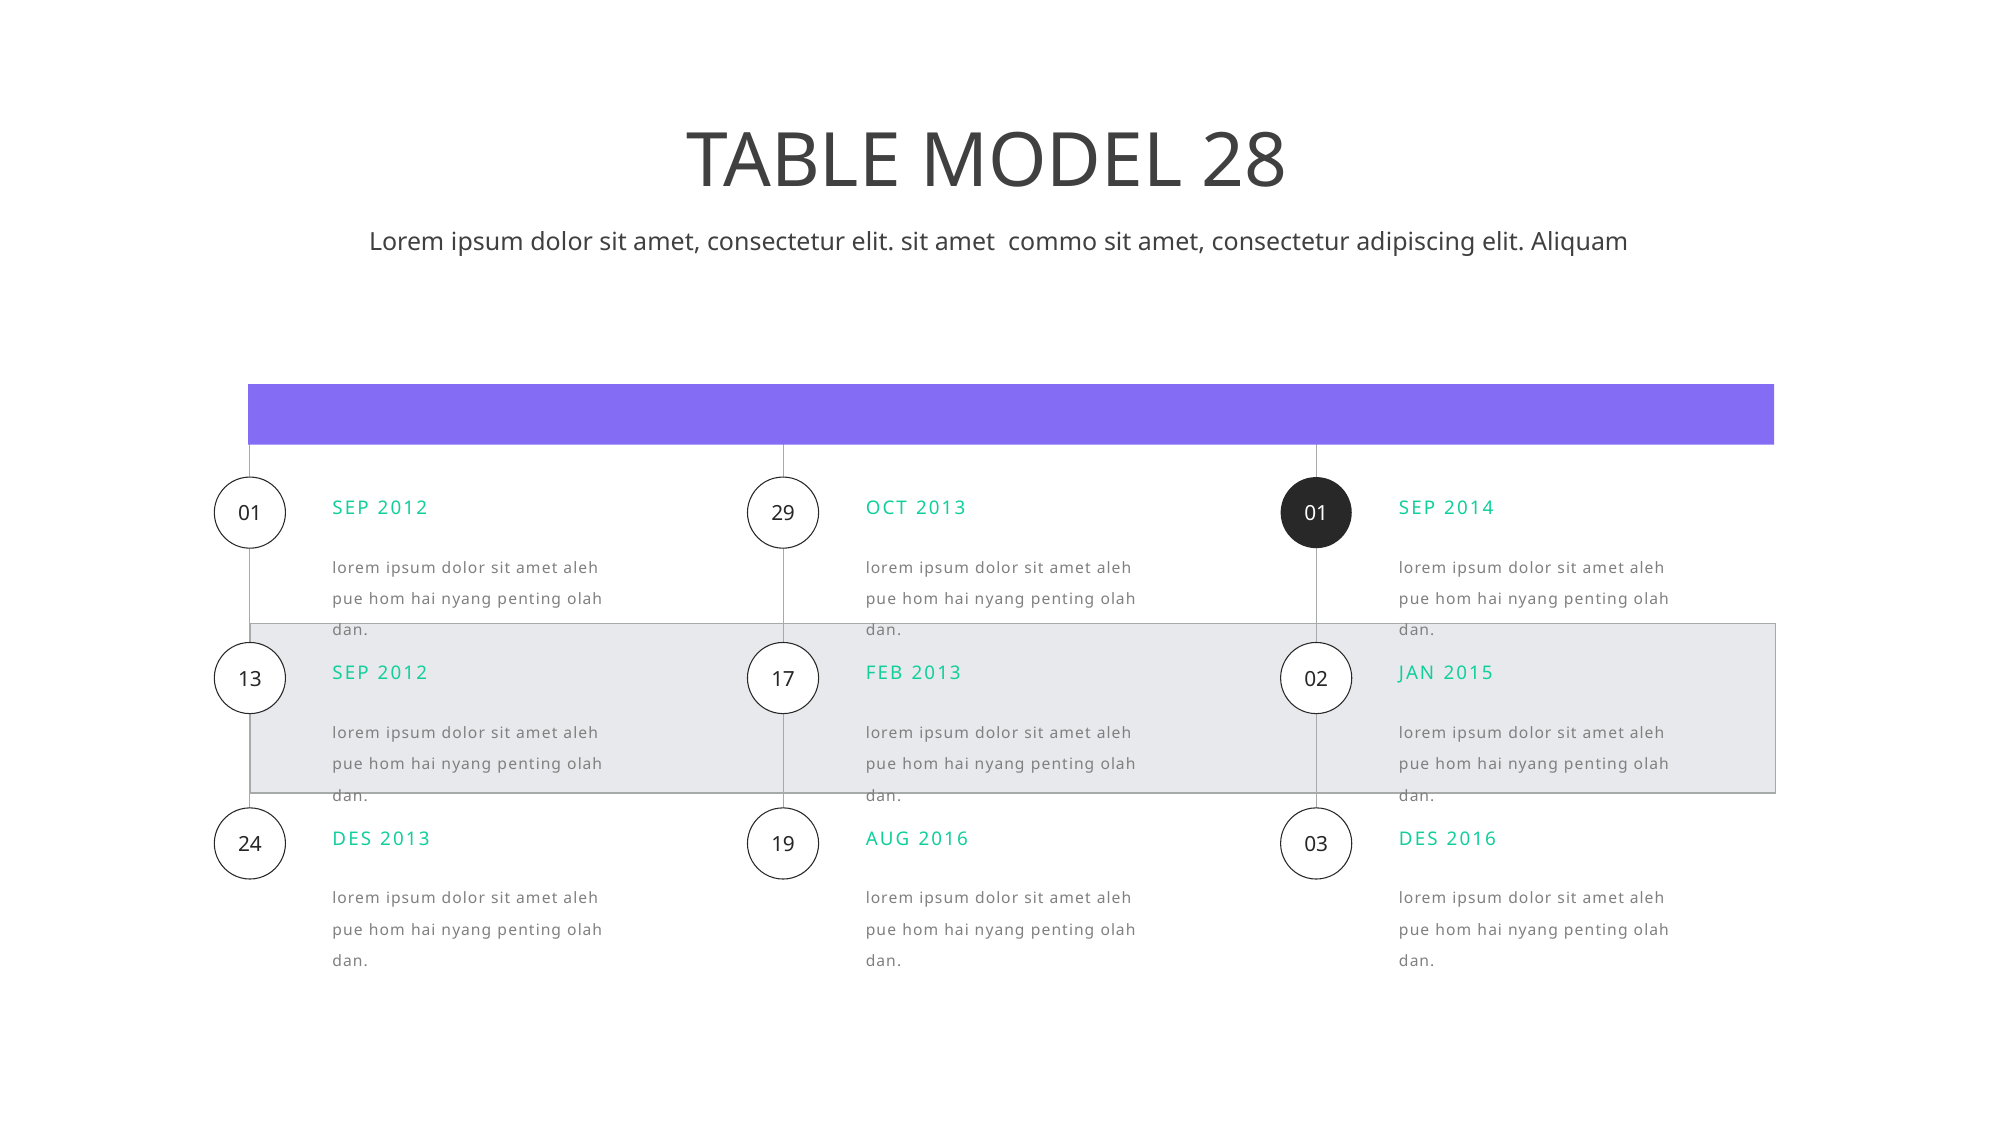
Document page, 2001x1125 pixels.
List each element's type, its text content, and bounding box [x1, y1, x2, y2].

text_box 01 [1285, 495, 1347, 530]
text_box [1280, 477, 1352, 549]
text_box [250, 623, 783, 793]
text_box aug 2016 [861, 817, 1114, 853]
text_box 24 [219, 826, 281, 861]
text_box TABLE MODEL 28 [506, 66, 1469, 202]
text_box [1280, 661, 1285, 695]
text_box jan 2015 [1394, 652, 1647, 688]
text_box Sep 2012 [328, 486, 581, 522]
text_box 03 [1285, 826, 1347, 861]
text_box Lorem ipsum dolor sit amet, consectetur elit. sit amet commo sit amet, consectetur adipiscing elit. Aliquam [341, 202, 1659, 263]
text_box lorem ipsum dolor sit amet aleh pue hom hai nyang penting olah dan. [1394, 540, 1698, 643]
text_box Sep 2014 [1394, 486, 1647, 522]
text_box oct 2013 [861, 486, 1114, 522]
text_box Des 2016 [1394, 817, 1647, 853]
text_box lorem ipsum dolor sit amet aleh pue hom hai nyang penting olah dan. [1394, 871, 1698, 974]
text_box [747, 477, 819, 549]
text_box [1280, 807, 1352, 880]
text_box sep 2012 [328, 652, 581, 688]
text_box 19 [752, 826, 814, 861]
text_box lorem ipsum dolor sit amet aleh pue hom hai nyang penting olah dan. [328, 871, 632, 974]
text_box [747, 642, 819, 714]
text_box lorem ipsum dolor sit amet aleh pue hom hai nyang penting olah dan. [861, 871, 1165, 974]
text_box Des 2013 [328, 817, 581, 853]
text_box [1285, 642, 1352, 714]
text_box lorem ipsum dolor sit amet aleh pue hom hai nyang penting olah dan. [861, 540, 1165, 643]
text_box 13 [219, 660, 281, 696]
text_box 17 [752, 660, 814, 696]
text_box [1317, 623, 1776, 793]
text_box lorem ipsum dolor sit amet aleh pue hom hai nyang penting olah dan. [328, 706, 632, 809]
text_box 29 [752, 495, 814, 530]
text_box lorem ipsum dolor sit amet aleh pue hom hai nyang penting olah dan. [861, 706, 1165, 809]
text_box [248, 384, 1775, 445]
text_box [784, 623, 1316, 793]
text_box lorem ipsum dolor sit amet aleh pue hom hai nyang penting olah dan. [328, 540, 632, 643]
text_box 01 [219, 495, 281, 530]
text_box [747, 807, 819, 880]
text_box [214, 477, 286, 549]
text_box [214, 807, 286, 880]
text_box Feb 2013 [861, 652, 1114, 688]
text_box [214, 642, 286, 714]
text_box lorem ipsum dolor sit amet aleh pue hom hai nyang penting olah dan. [1394, 706, 1698, 809]
text_box 02 [1285, 660, 1347, 696]
